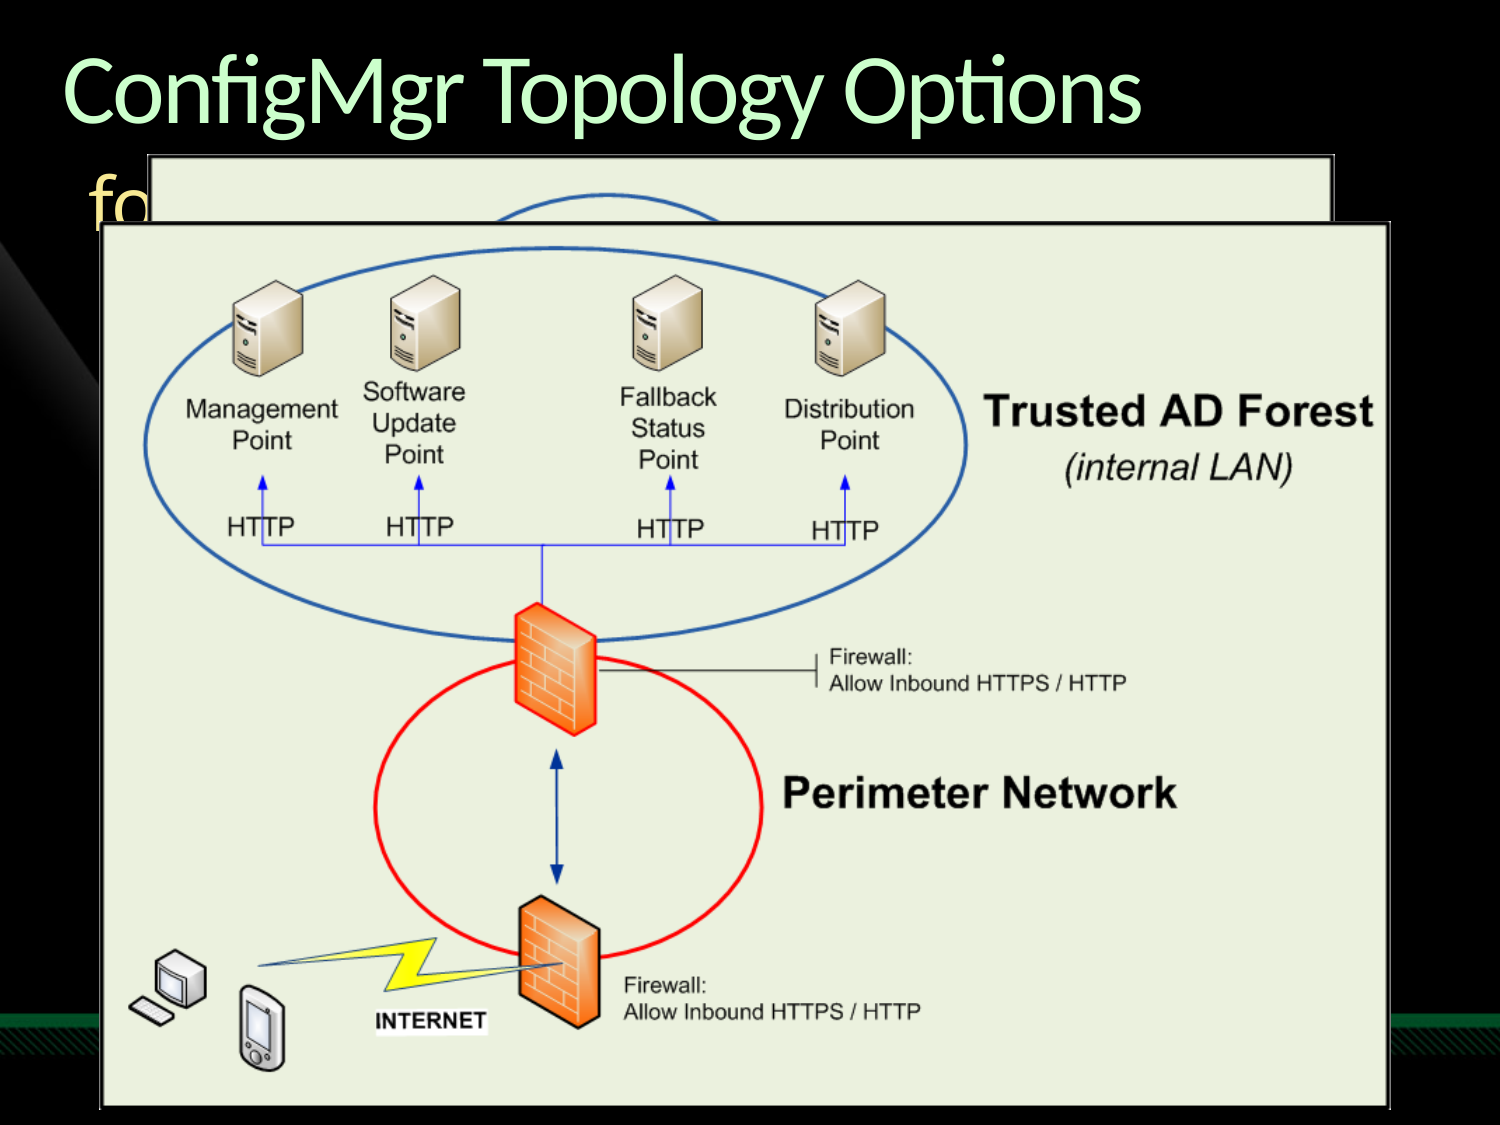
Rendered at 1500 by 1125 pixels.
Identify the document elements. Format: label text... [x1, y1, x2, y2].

picture [0, 0, 1500, 1125]
title ConfigMgr Topology Options for Internet-based Client Mgmt [62, 37, 1438, 256]
